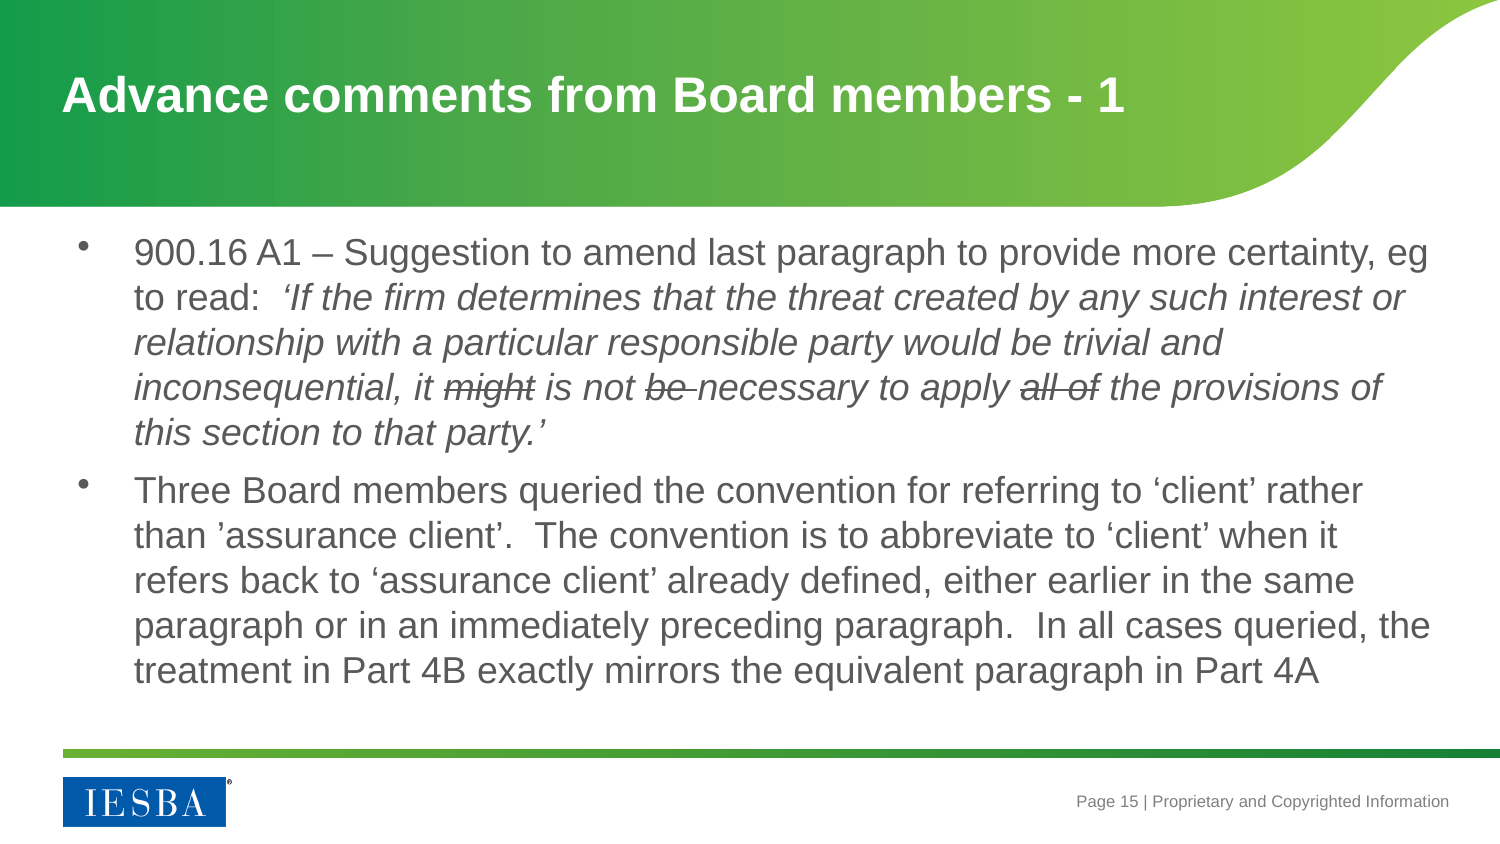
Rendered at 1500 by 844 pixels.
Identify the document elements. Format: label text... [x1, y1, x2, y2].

title Advance comments from Board members - 1 [61, 59, 1299, 125]
picture [63, 777, 232, 827]
list 900.16 A1 – Suggestion to amend last paragraph to provide more certainty, eg to read: ‘If the firm determines that the threat created by any such interest or relationship with a particular responsible party would be trivial and inconsequential, it might is not be necessary to apply all of the provisions of this section to that party.’ Three Board members queried the convention for referring to ‘client’ rather than ’assurance client’. The convention is to abbreviate to ‘client’ when it refers back to ‘assurance client’ already defined, either earlier in the same paragraph or in an immediately preceding paragraph. In all cases queried, the treatment in Part 4B exactly mirrors the equivalent paragraph in Part 4A [62, 220, 1450, 724]
picture [0, 0, 1500, 207]
